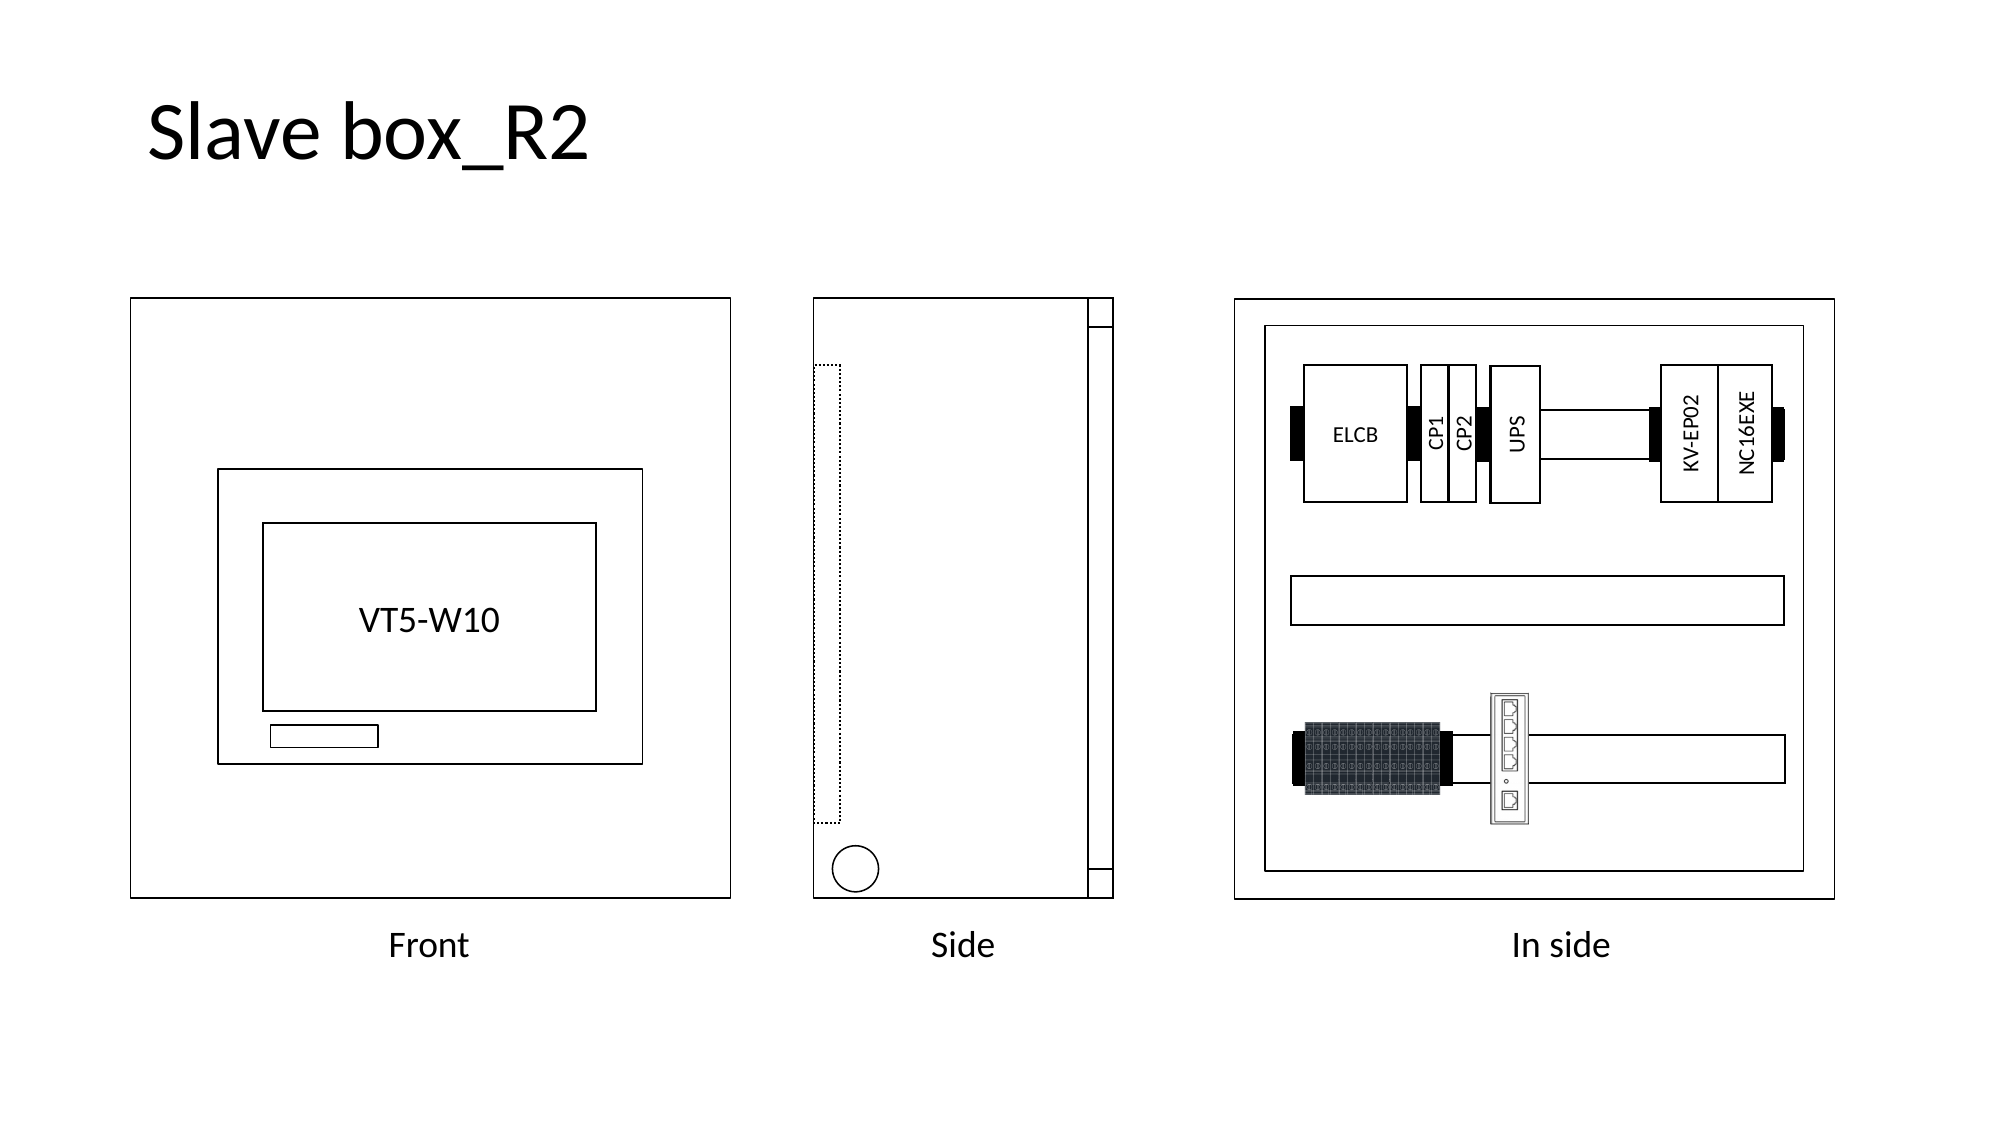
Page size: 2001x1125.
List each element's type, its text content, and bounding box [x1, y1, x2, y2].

text_box [1453, 779, 1490, 784]
text_box [1649, 407, 1662, 462]
text_box [832, 845, 879, 892]
text_box [813, 364, 841, 824]
text_box [1407, 406, 1420, 461]
text_box [1290, 575, 1785, 626]
text_box [1477, 407, 1490, 462]
text_box [1087, 868, 1114, 899]
text_box [1773, 407, 1784, 462]
text_box CP1 [1420, 364, 1448, 503]
text_box [1541, 409, 1649, 460]
text_box CP2 [1448, 364, 1477, 503]
text_box [813, 298, 1087, 899]
text_box [1234, 299, 1835, 900]
text_box In side [1496, 912, 1627, 972]
text_box Side [916, 912, 1011, 973]
text_box [1087, 326, 1114, 868]
text_box KV-EP02 [1660, 364, 1717, 503]
text_box [130, 298, 731, 899]
text_box [1453, 734, 1490, 740]
text_box [1529, 734, 1786, 784]
text_box UPS [1489, 365, 1541, 504]
text_box Slave box_R2 [132, 69, 607, 184]
text_box [1264, 325, 1804, 871]
text_box [1087, 297, 1114, 326]
picture [1443, 693, 1577, 826]
text_box [1290, 406, 1303, 461]
text_box Front [373, 912, 485, 973]
text_box NC16EXE [1717, 364, 1773, 503]
text_box ELCB [1303, 364, 1408, 503]
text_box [1293, 722, 1453, 795]
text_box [218, 468, 643, 765]
